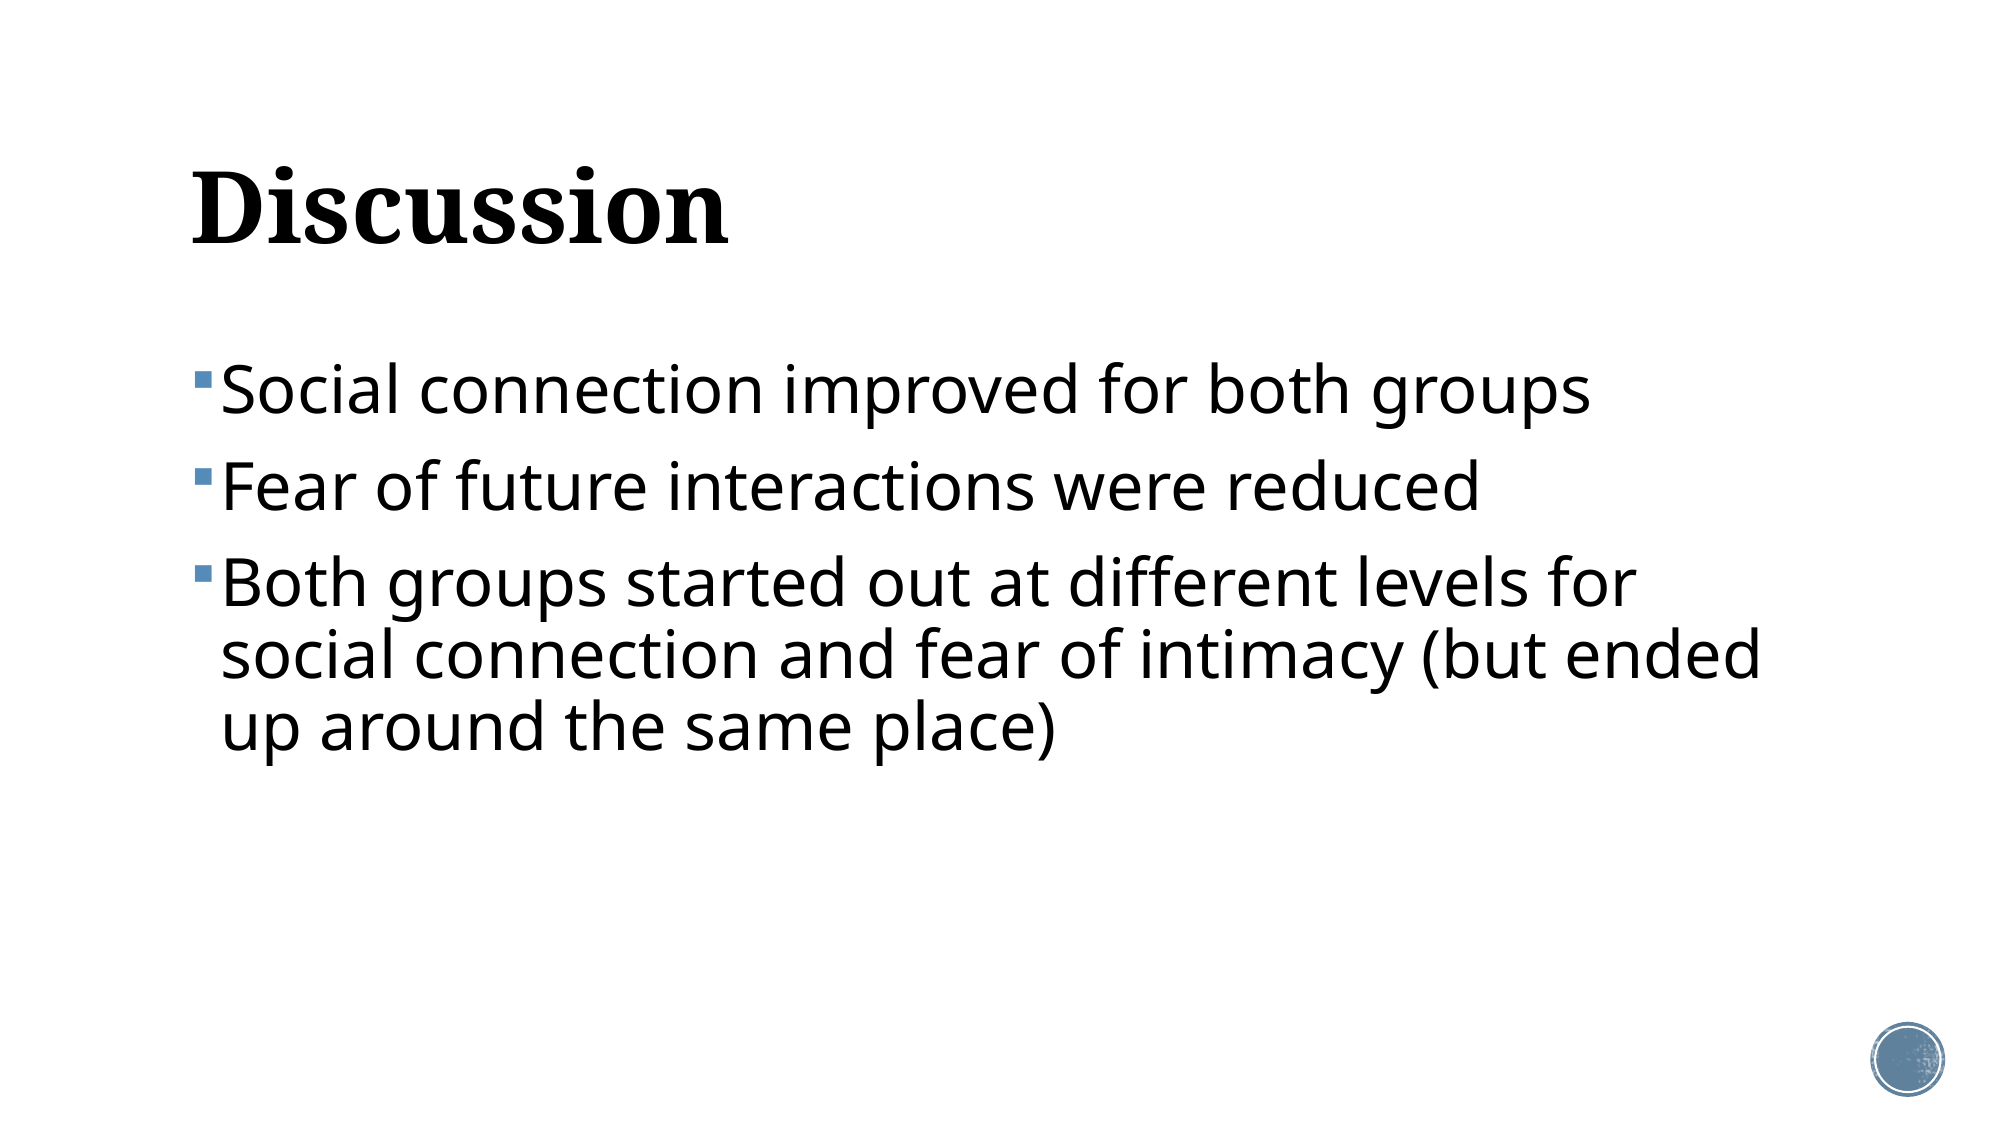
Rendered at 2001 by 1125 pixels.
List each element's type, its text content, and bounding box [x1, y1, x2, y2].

title Discussion [175, 79, 1826, 344]
list Social connection improved for both groups Fear of future interactions were reduced Both groups started out at different levels for social connection and fear of intimacy (but ended up around the same place) [175, 348, 1826, 1013]
